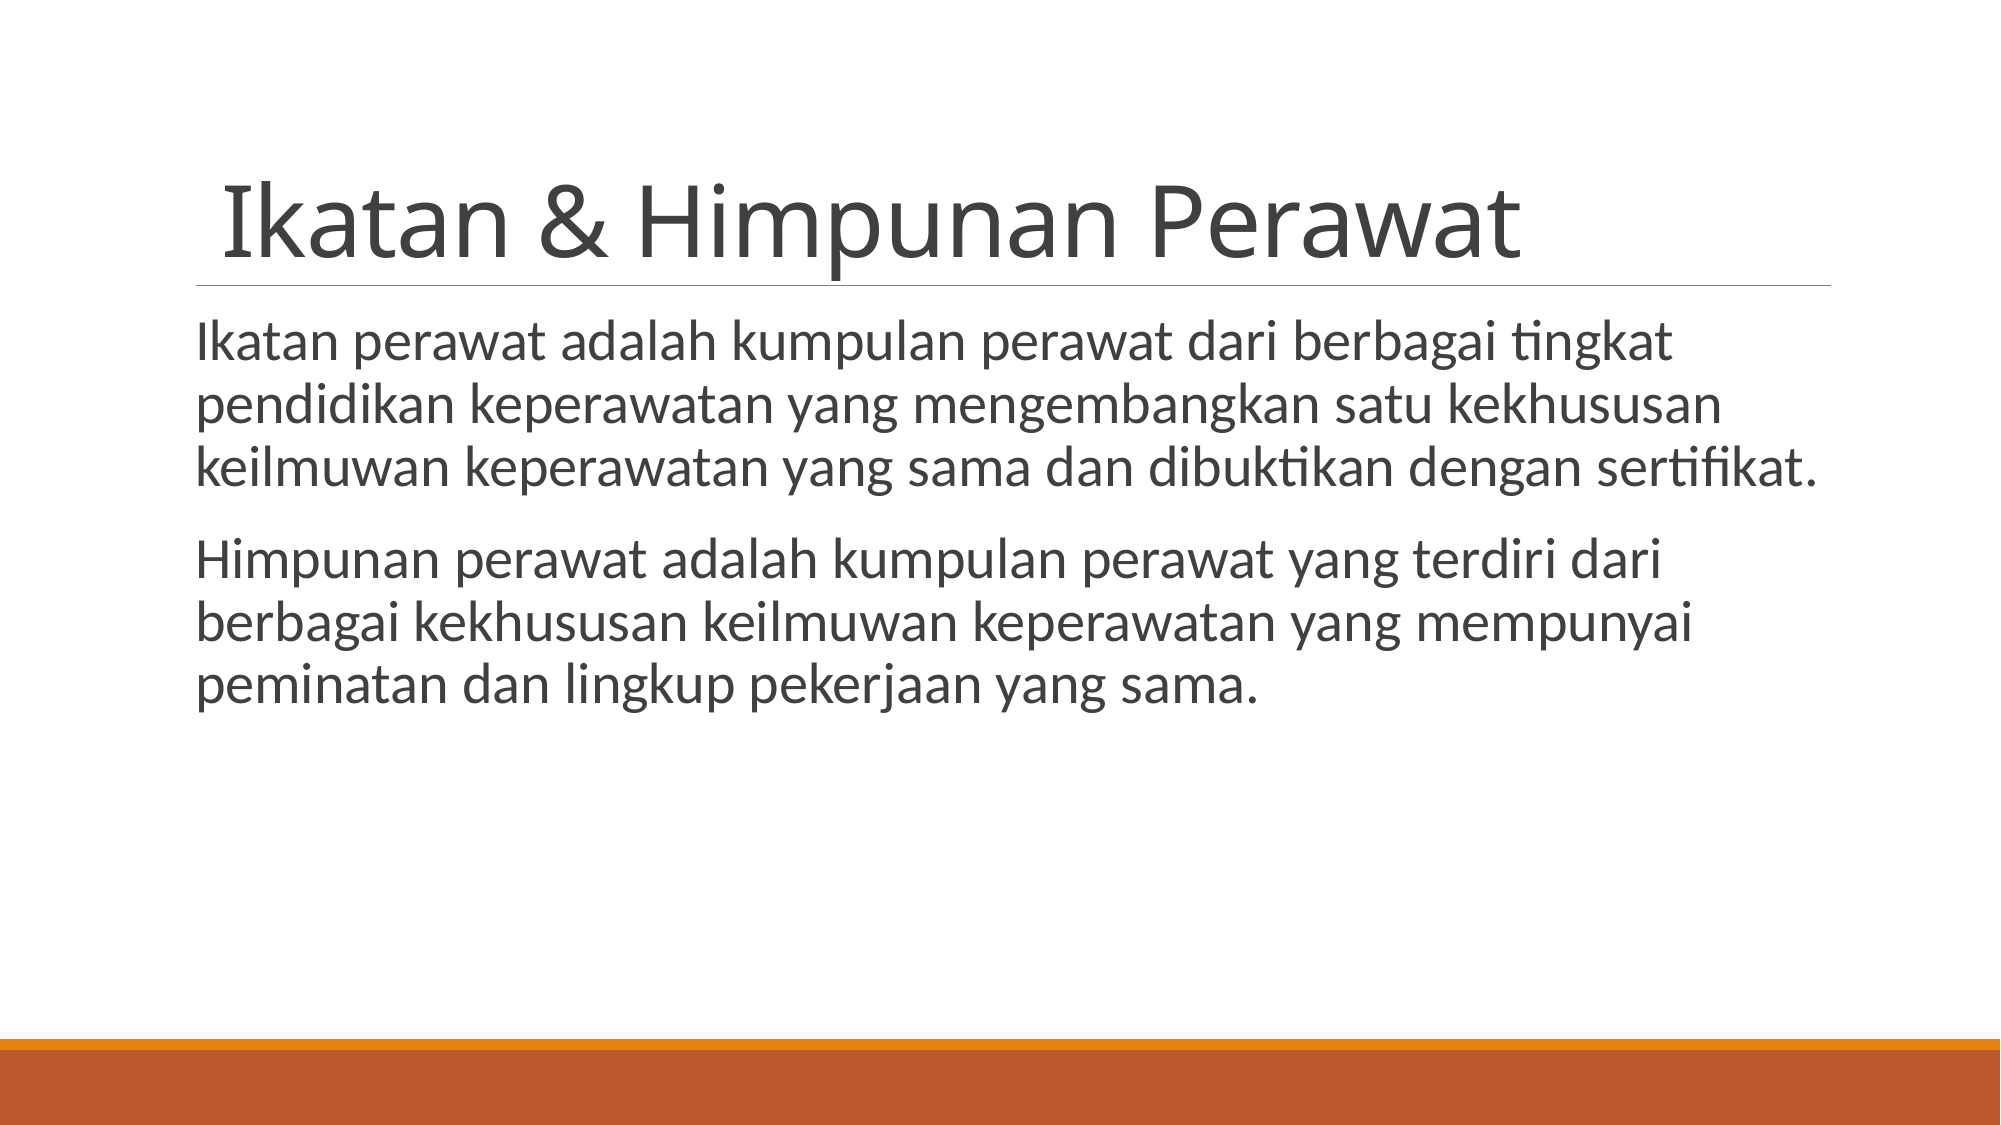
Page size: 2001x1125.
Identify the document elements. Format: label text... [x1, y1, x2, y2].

title Ikatan & Himpunan Perawat [180, 47, 1830, 285]
list Ikatan perawat adalah kumpulan perawat dari berbagai tingkat pendidikan keperawatan yang mengembangkan satu kekhususan keilmuwan keperawatan yang sama dan dibuktikan dengan sertifikat. Himpunan perawat adalah kumpulan perawat yang terdiri dari berbagai kekhususan keilmuwan keperawatan yang mempunyai peminatan dan lingkup pekerjaan yang sama. [180, 302, 1830, 963]
